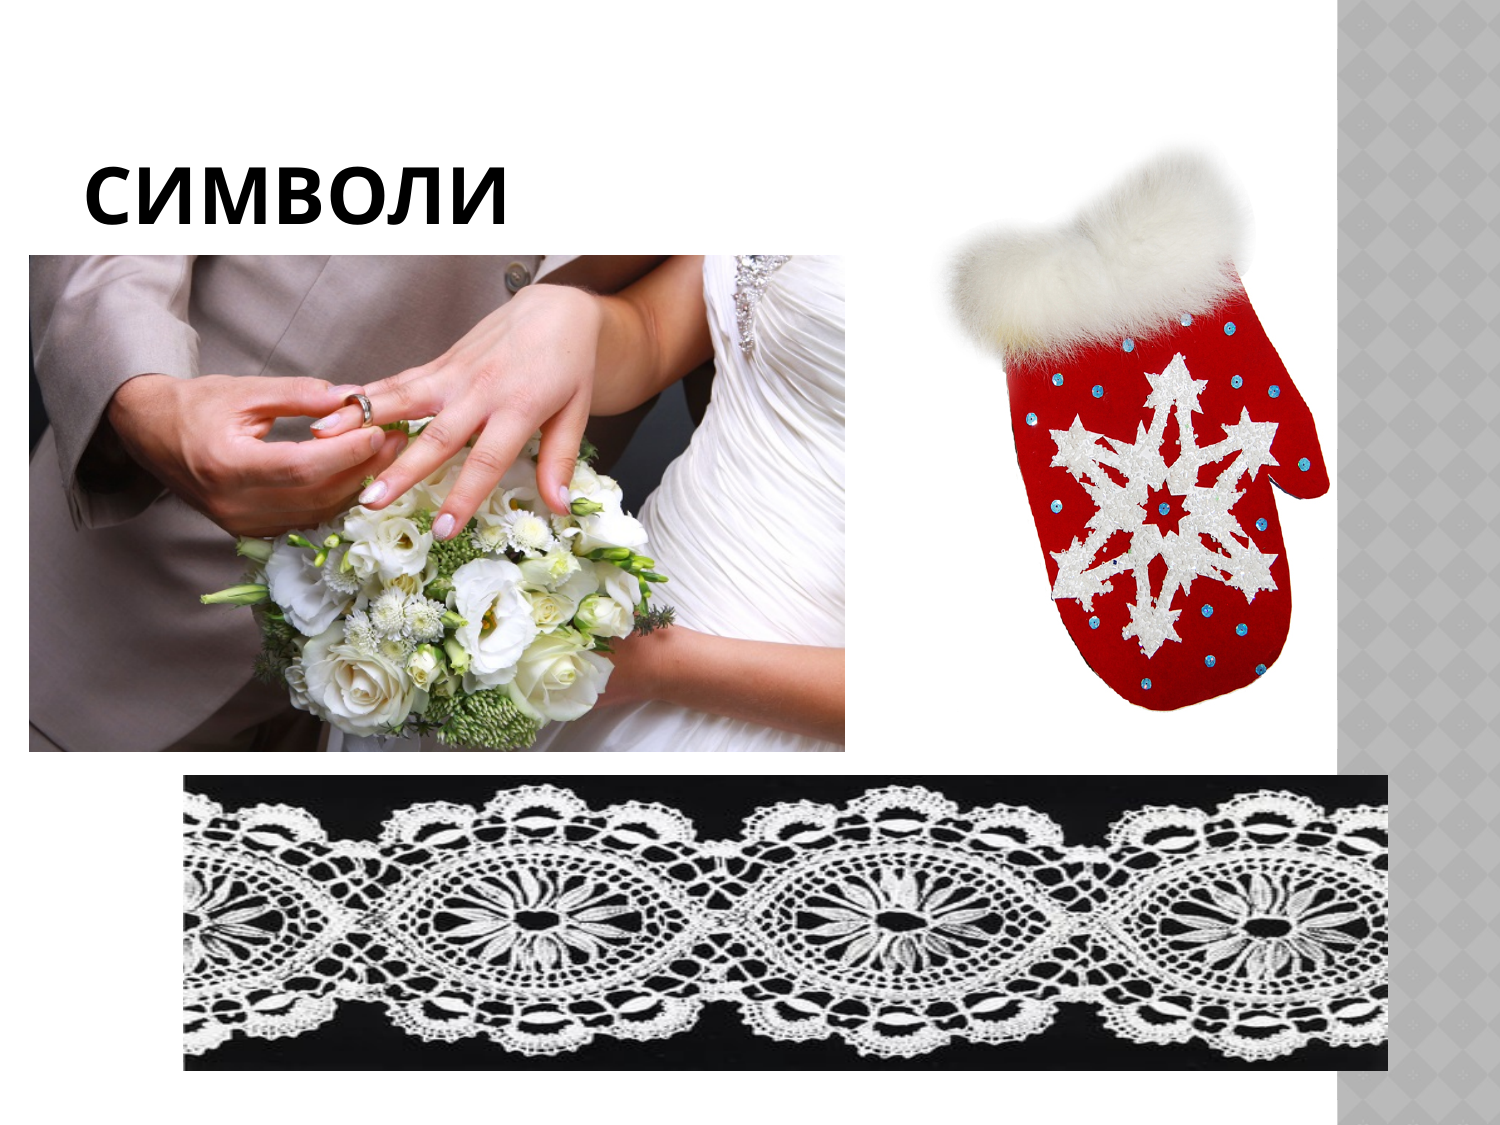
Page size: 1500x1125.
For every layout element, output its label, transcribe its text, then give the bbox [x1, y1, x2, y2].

picture [182, 774, 1389, 1071]
title Символи [75, 52, 1263, 240]
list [926, 124, 1332, 717]
picture [28, 254, 845, 752]
